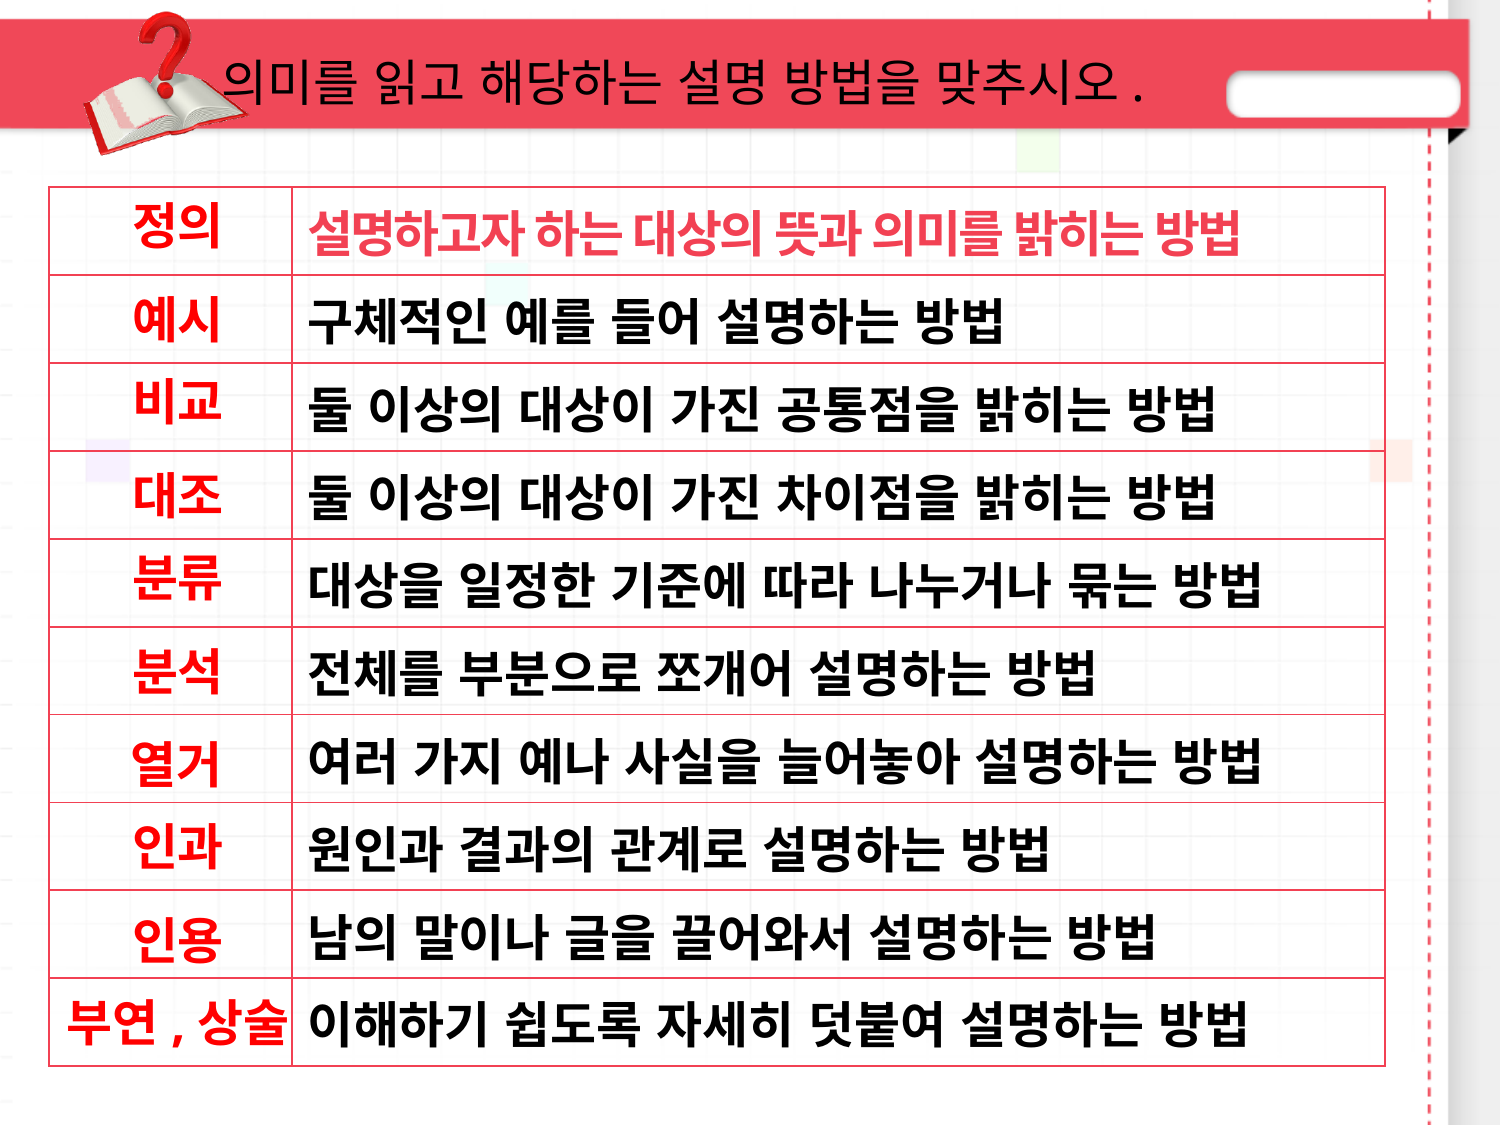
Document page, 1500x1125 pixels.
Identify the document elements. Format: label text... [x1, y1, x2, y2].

text_box 인용 [60, 902, 296, 977]
table_cell [50, 803, 291, 889]
text_box 분류 [60, 538, 296, 614]
table_cell [50, 276, 291, 362]
text_box 분석 [60, 632, 296, 708]
table_cell [50, 715, 291, 802]
title 의미를 읽고 해당하는 설명 방법을 맞추시오. [257, 43, 1500, 175]
text_box 대조 [60, 456, 296, 532]
table_cell 전체를 부분으로 쪼개어 설명하는 방법 [293, 628, 1384, 714]
table_cell 둘 이상의 대상이 가진 공통점을 밝히는 방법 [293, 364, 1384, 450]
text_box 열거 [58, 726, 294, 802]
text_box 예시 [60, 280, 296, 356]
picture [0, 0, 1500, 1125]
table_cell 남의 말이나 글을 끌어와서 설명하는 방법 [293, 891, 1384, 977]
text_box 정의 [60, 187, 296, 262]
table_cell [50, 364, 291, 450]
table_cell [50, 628, 291, 714]
text_box 부연,상술 [49, 984, 307, 1059]
table_cell [50, 979, 291, 984]
table_cell 대상을 일정한 기준에 따라 나누거나 묶는 방법 [293, 540, 1384, 626]
text_box 인과 [60, 808, 296, 884]
table_cell [50, 891, 291, 977]
table_cell [50, 540, 291, 626]
table_header 설명하고자 하는 대상의 뜻과 의미를 밝히는 방법 [293, 188, 1384, 274]
table_cell [50, 1059, 291, 1065]
table_cell 구체적인 예를 들어 설명하는 방법 [293, 276, 1384, 362]
table_cell 둘 이상의 대상이 가진 차이점을 밝히는 방법 [293, 452, 1384, 538]
table_cell [50, 452, 291, 538]
table_cell 원인과 결과의 관계로 설명하는 방법 [293, 803, 1384, 889]
text_box 비교 [60, 363, 296, 438]
table_cell 이해하기 쉽도록 자세히 덧붙여 설명하는 방법 [293, 979, 1384, 1065]
table_cell 여러 가지 예나 사실을 늘어놓아 설명하는 방법 [293, 715, 1384, 802]
table_header [50, 188, 291, 274]
